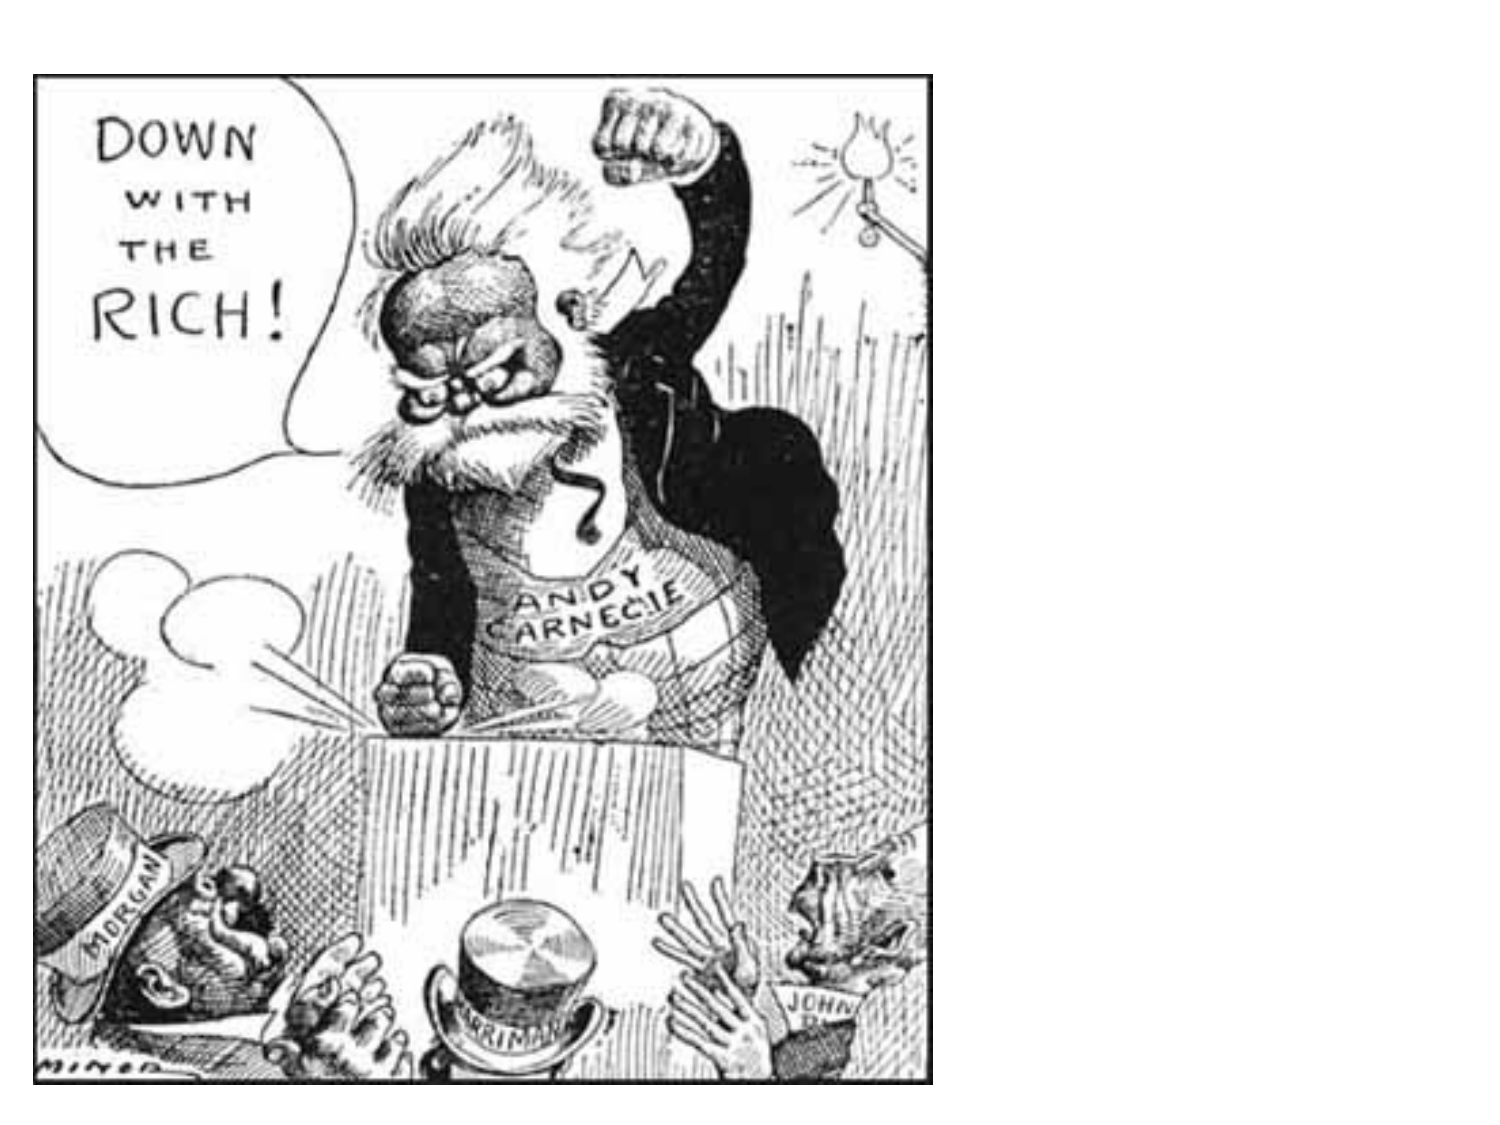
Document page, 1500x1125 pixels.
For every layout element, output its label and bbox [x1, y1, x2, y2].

picture [33, 74, 933, 1086]
